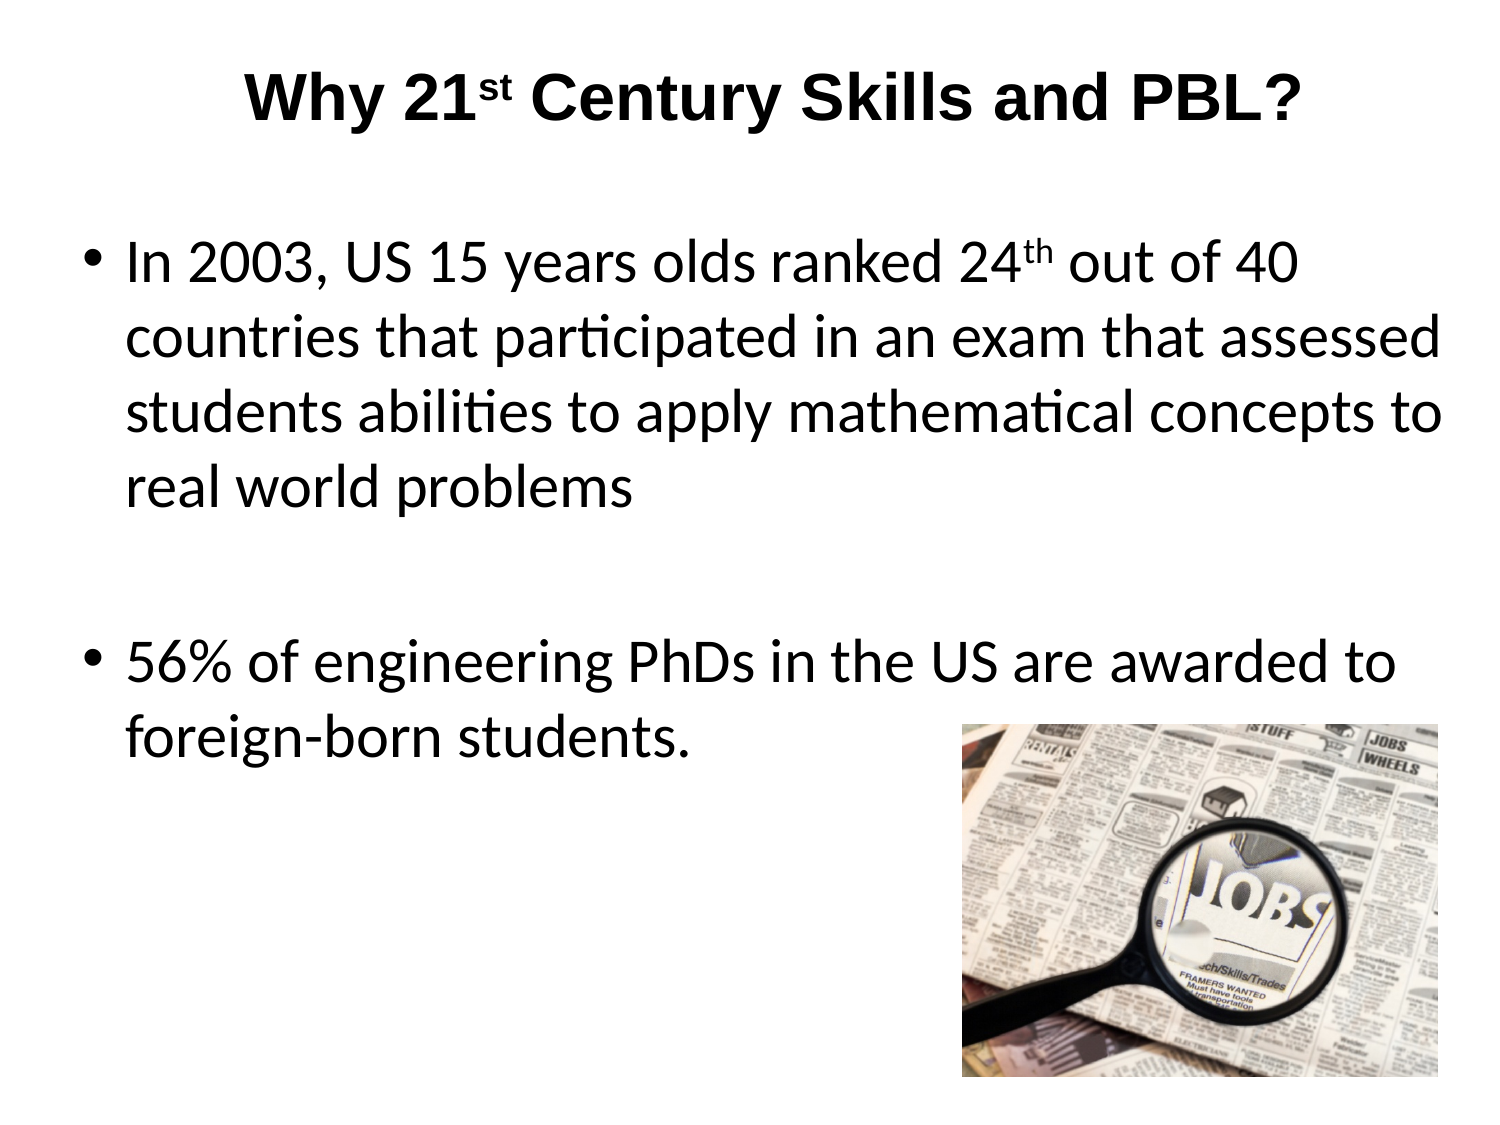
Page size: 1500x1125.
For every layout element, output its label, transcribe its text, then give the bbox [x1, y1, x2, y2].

list In 2003, US 15 years olds ranked 24th out of 40 countries that participated in an exam that assessed students abilities to apply mathematical concepts to real world problems 56% of engineering PhDs in the US are awarded to foreign-born students. [49, 212, 1500, 824]
title Why 21st Century Skills and PBL? [124, 0, 1426, 188]
picture [962, 724, 1438, 1078]
